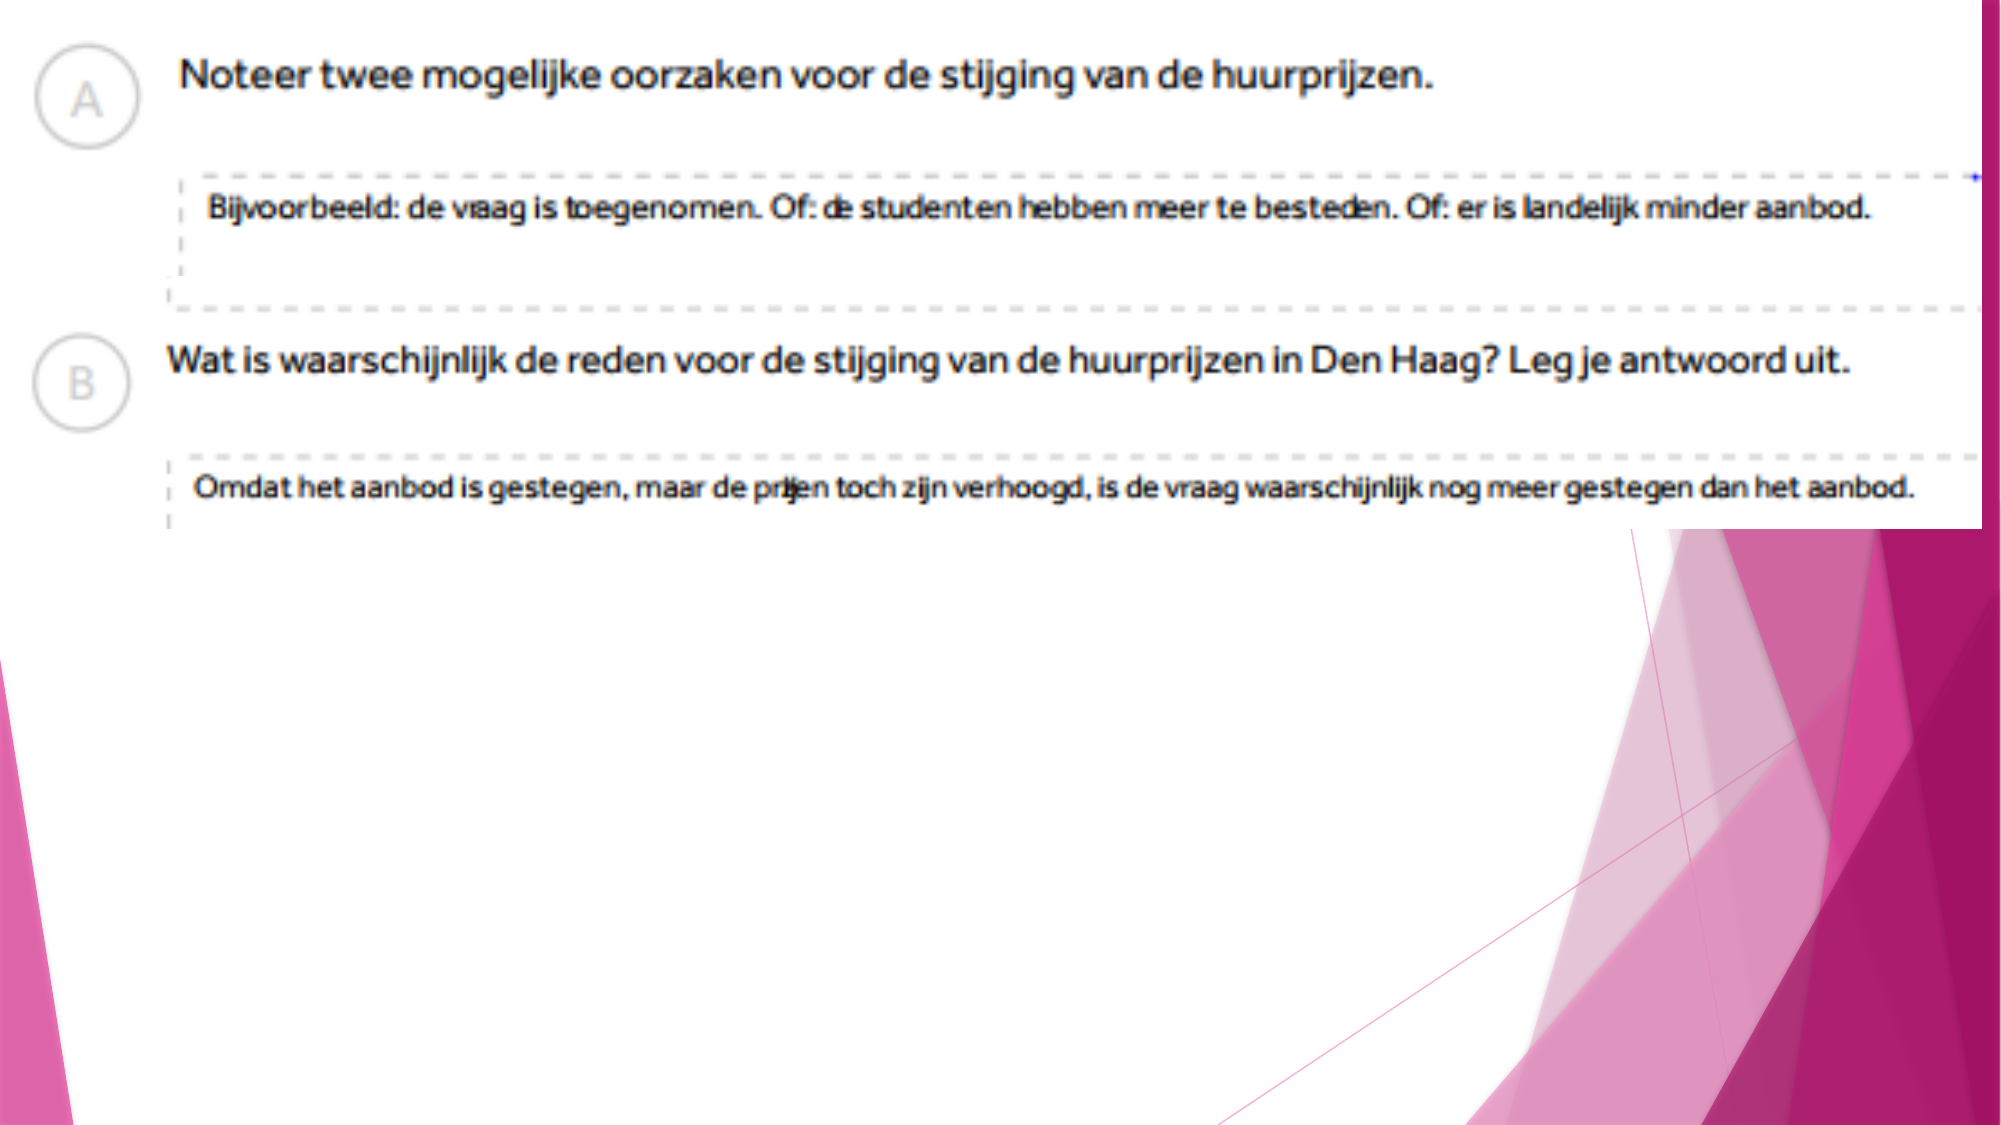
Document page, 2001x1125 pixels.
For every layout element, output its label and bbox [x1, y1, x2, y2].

picture [0, 0, 1983, 530]
